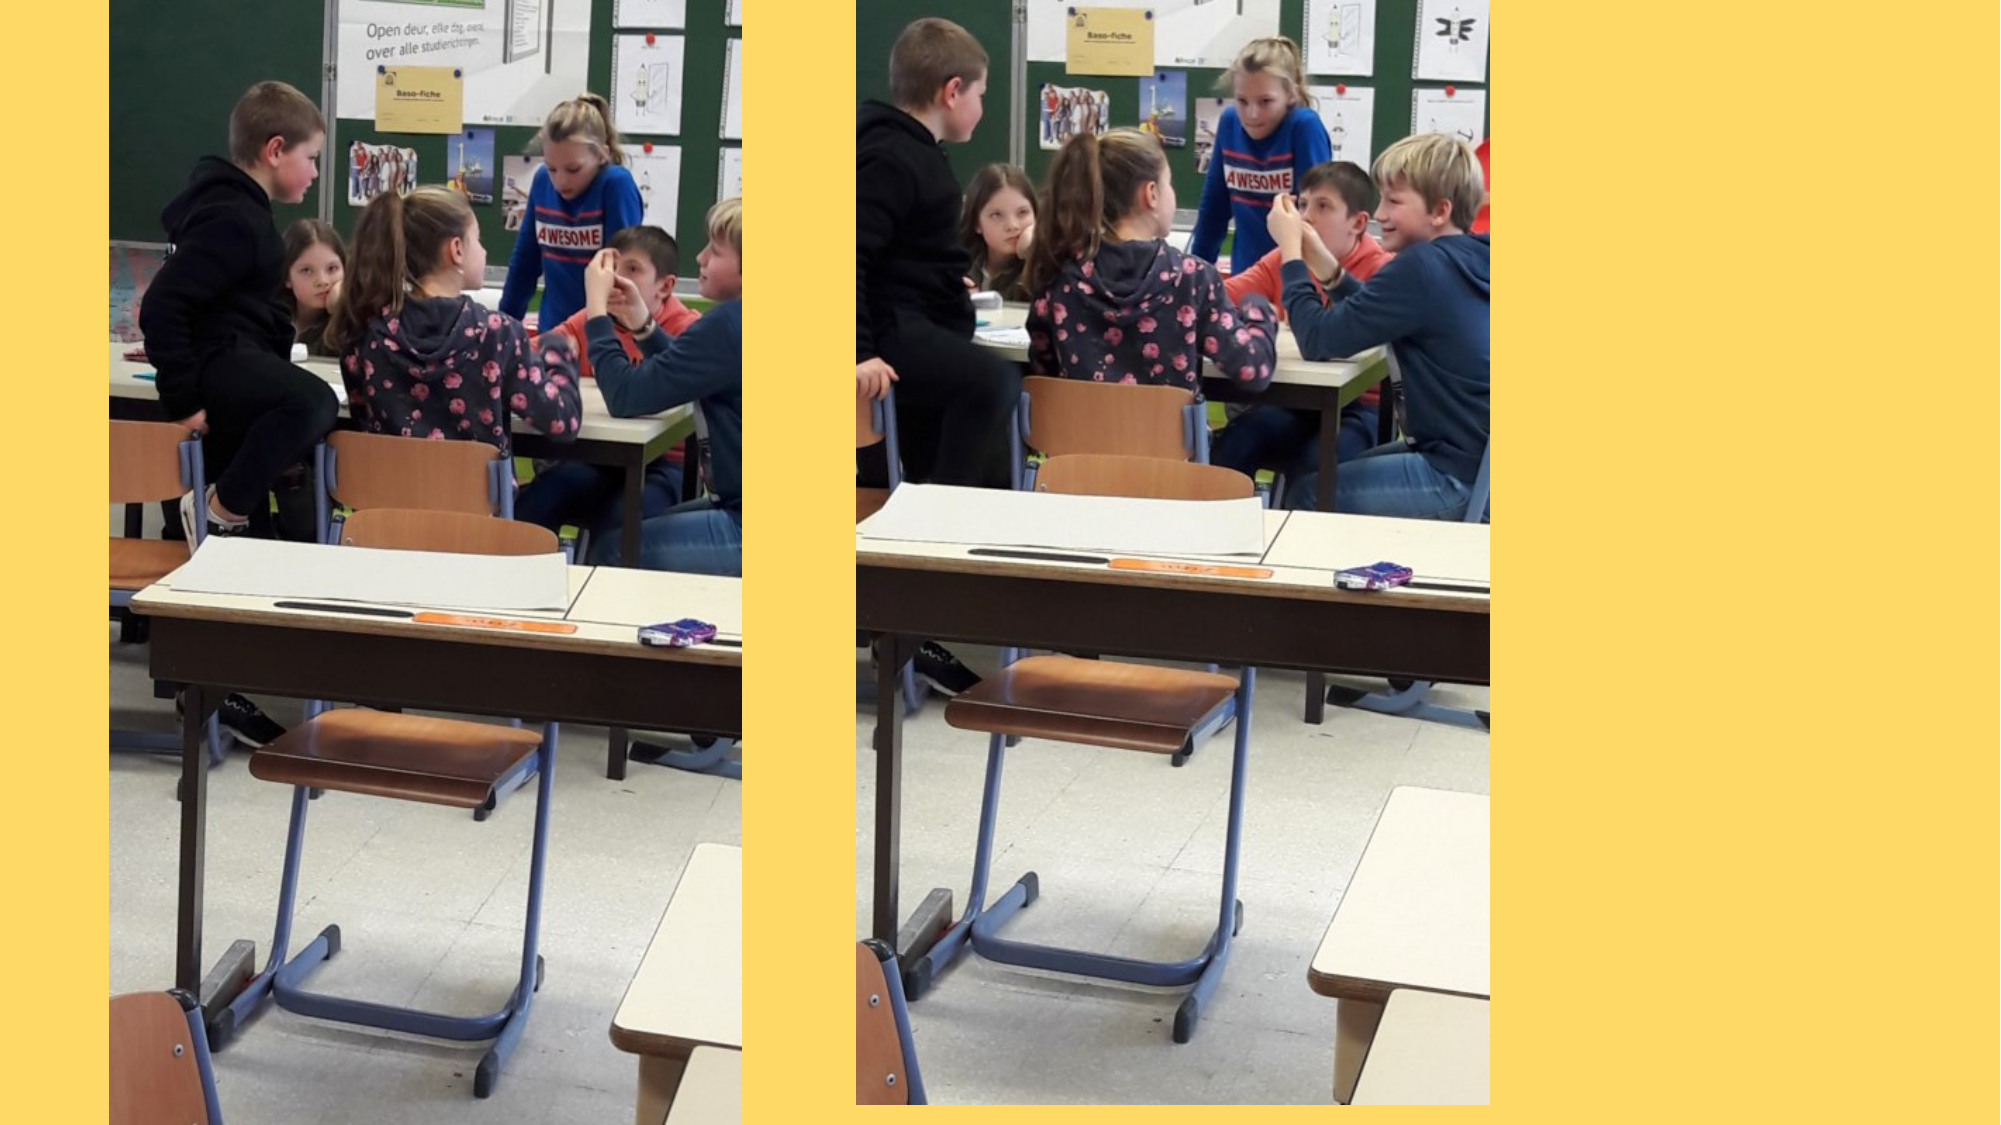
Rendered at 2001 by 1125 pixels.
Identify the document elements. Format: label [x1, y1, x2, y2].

picture [856, 0, 1490, 1105]
picture [108, 0, 742, 1125]
